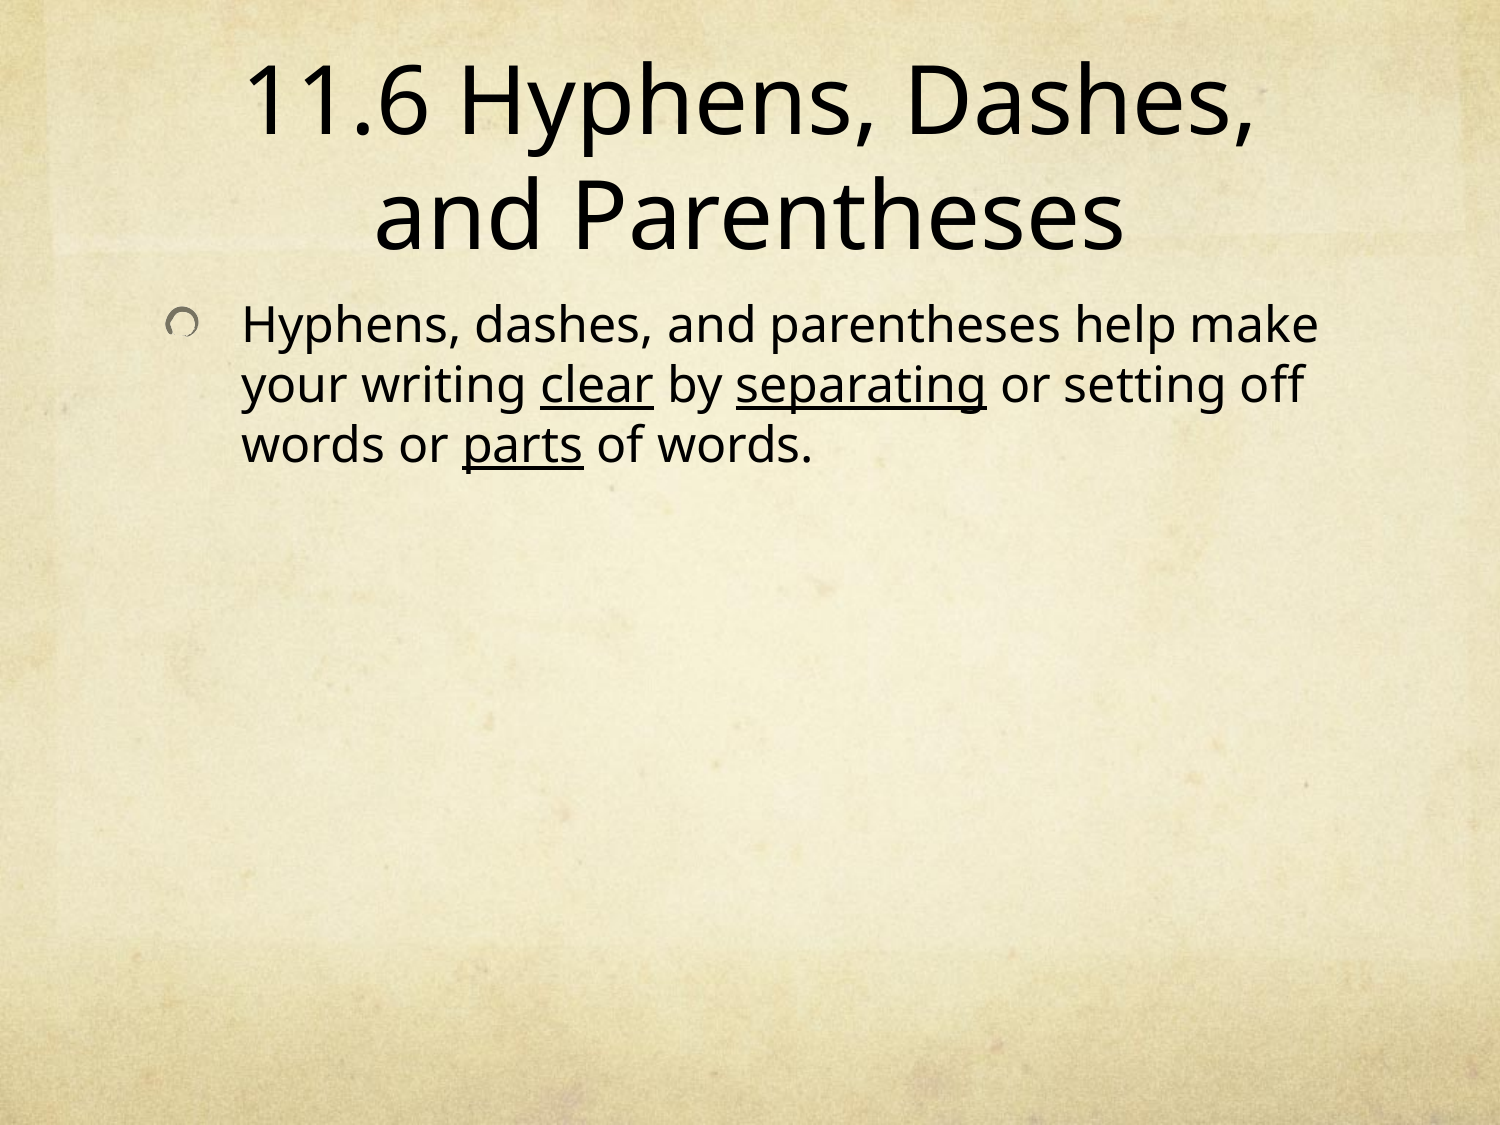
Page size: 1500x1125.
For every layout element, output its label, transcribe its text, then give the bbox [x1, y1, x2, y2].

picture [0, 0, 1500, 1125]
list Hyphens, dashes, and parentheses help make your writing clear by separating or setting off words or parts of words. [150, 284, 1350, 950]
title 11.6 Hyphens, Dashes, and Parentheses [150, 82, 1350, 225]
